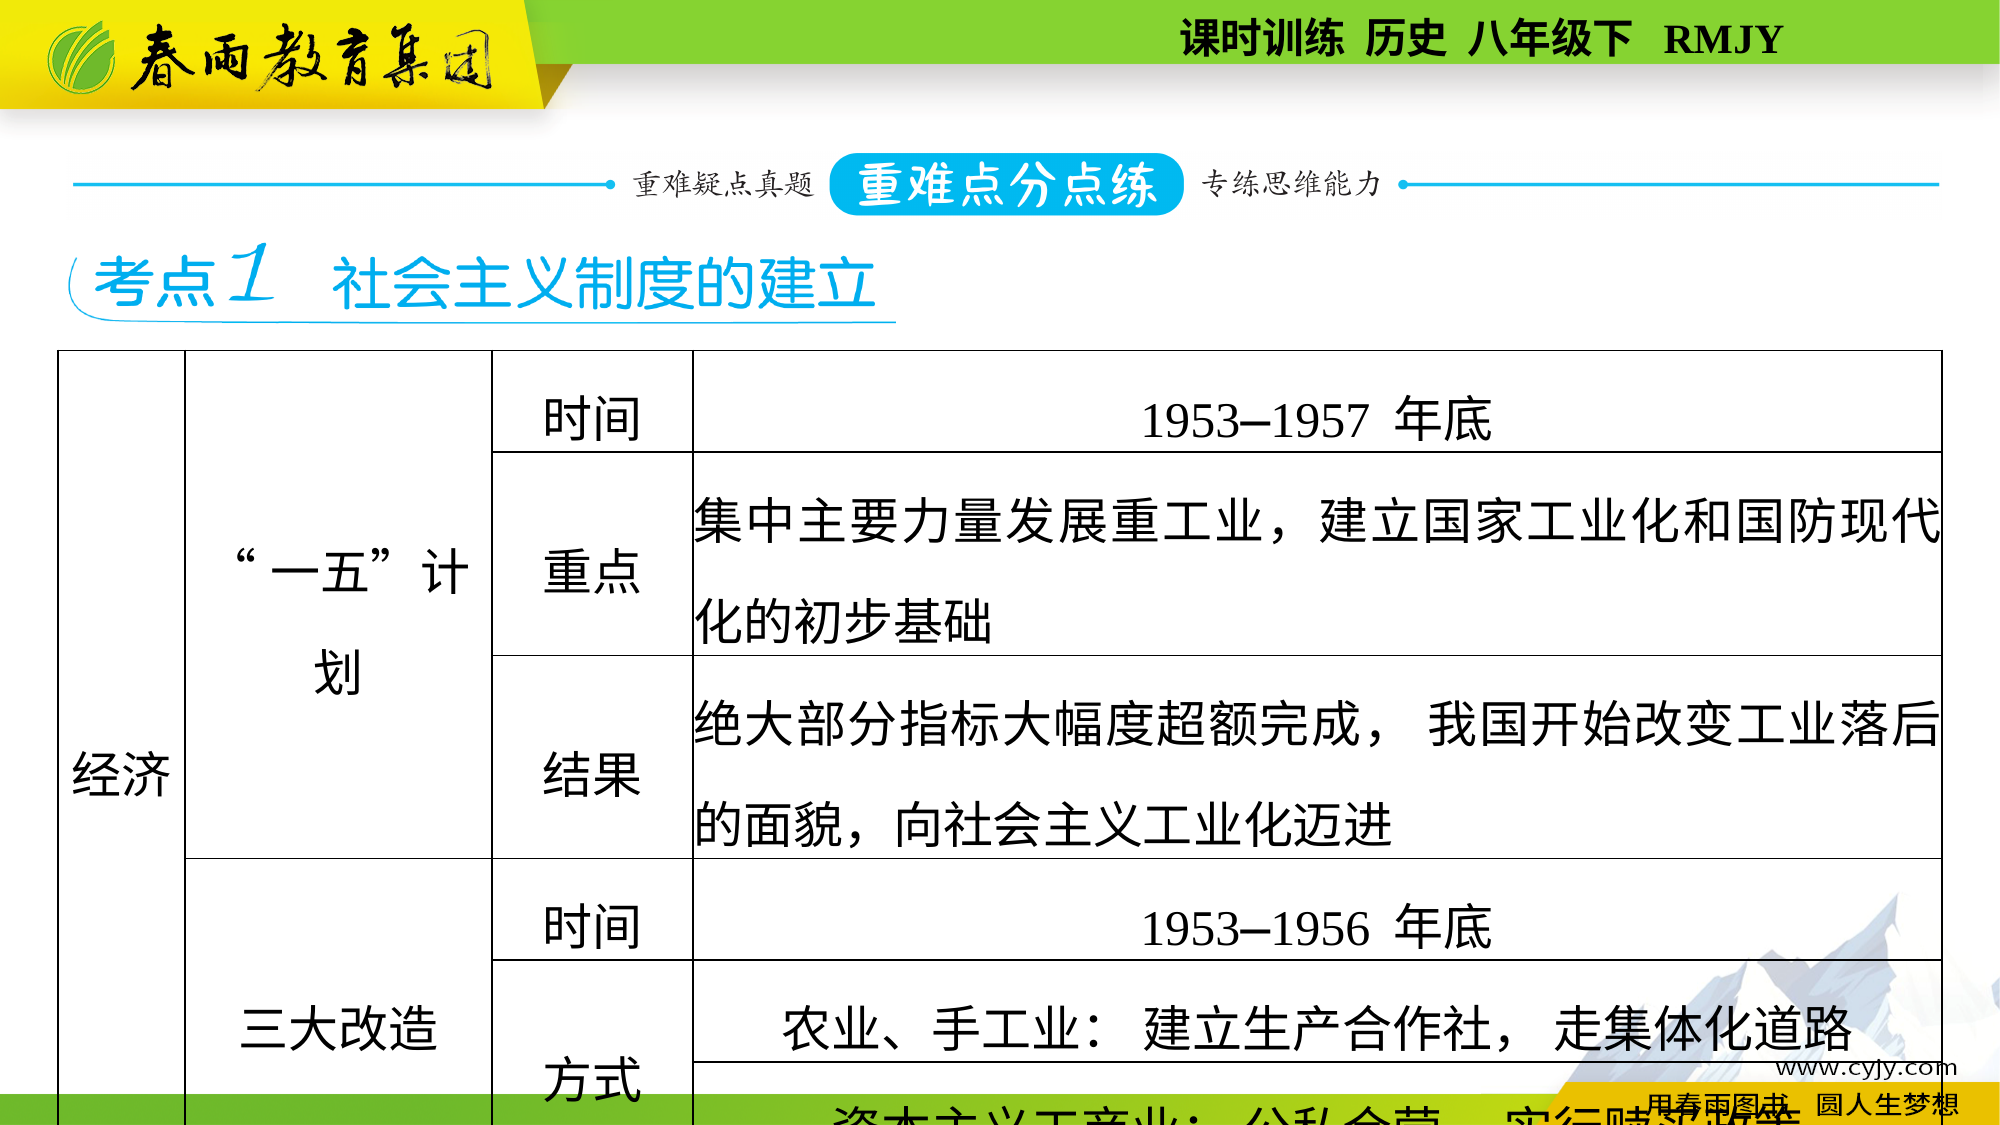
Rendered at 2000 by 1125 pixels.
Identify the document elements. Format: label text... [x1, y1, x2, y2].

table_cell 农业、手工业： 建立生产合作社， 走集体化道路 [694, 961, 1941, 1061]
table_header “一五”计划 [186, 351, 491, 858]
table_cell 1953—1956 年底 [694, 859, 1941, 959]
table_cell 三大改造 [186, 859, 491, 1125]
table_cell 重点 [493, 453, 692, 655]
table_cell 时间 [493, 859, 692, 959]
table_header 1953—1957 年底 [694, 351, 1941, 451]
table_cell 结果 [493, 656, 692, 858]
table_cell 资本主义工商业： 公私合营， 实行赎买政策 [694, 1063, 1941, 1125]
table_cell 集中主要力量发展重工业，建立国家工业化和国防现代化的初步基础 [694, 453, 1941, 655]
table_header 经济 [59, 351, 184, 1125]
table_cell 绝大部分指标大幅度超额完成， 我国开始改变工业落后的面貌，向社会主义工业化迈进 [694, 656, 1941, 858]
picture [0, 0, 2000, 1125]
table_header 时间 [493, 351, 692, 451]
table_cell 方式 [493, 961, 692, 1125]
